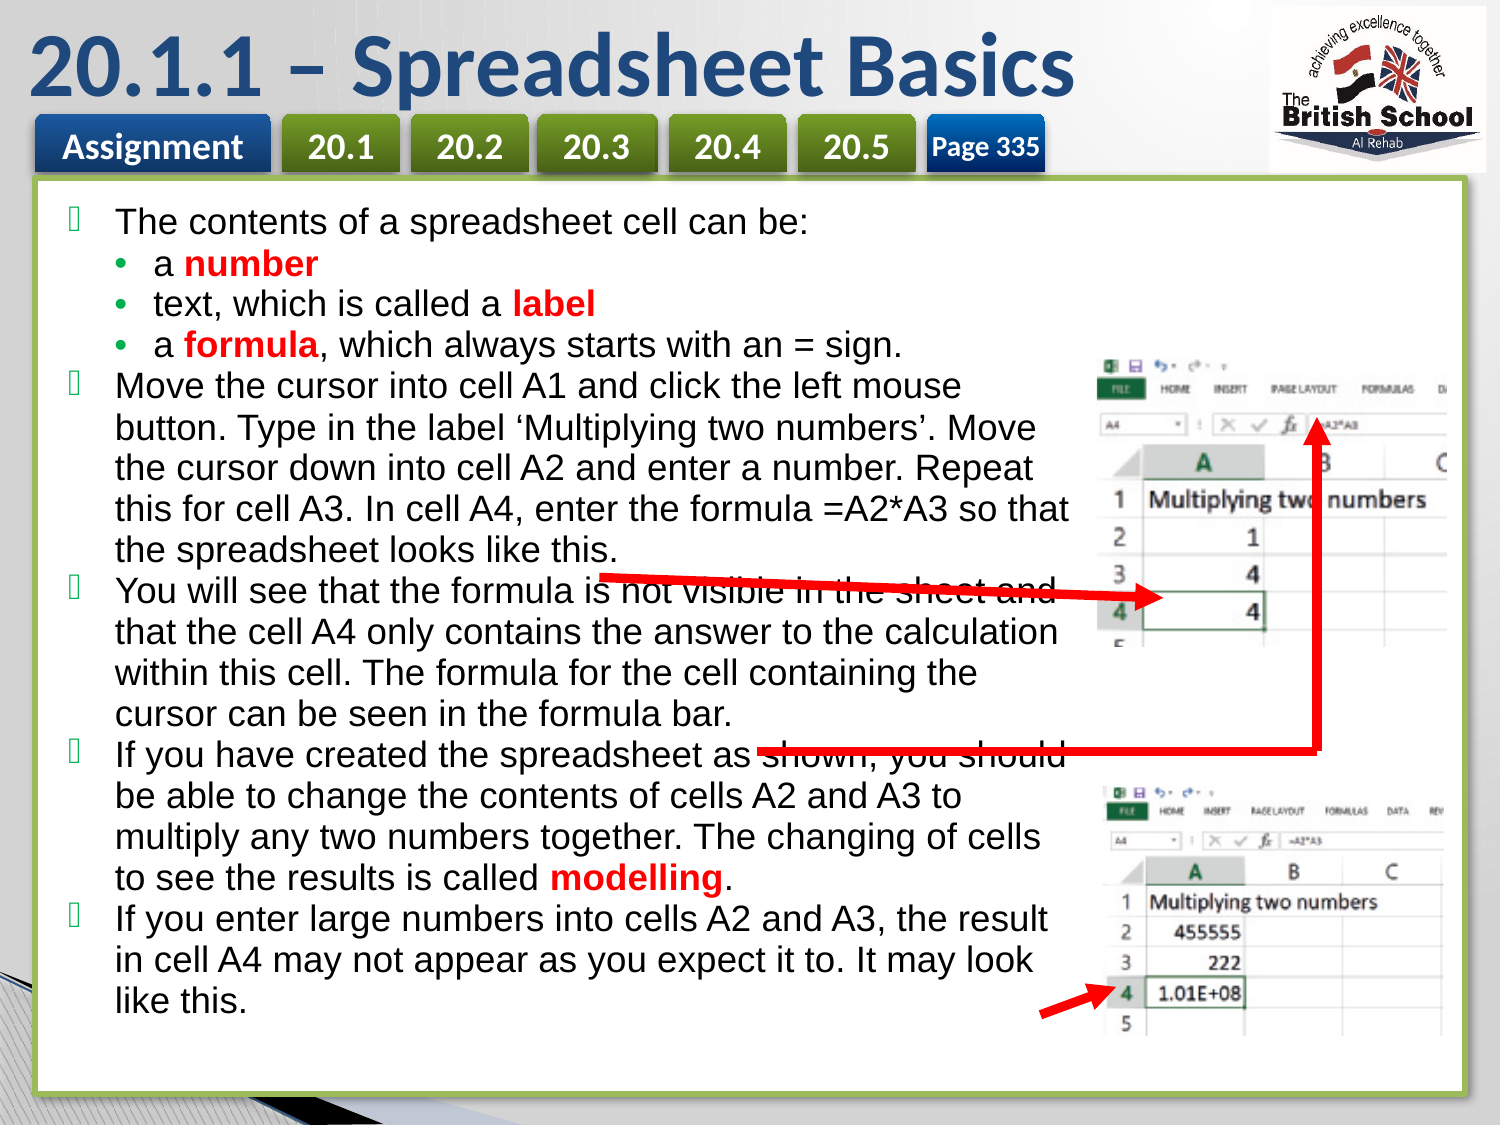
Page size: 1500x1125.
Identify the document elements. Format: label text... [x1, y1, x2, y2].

picture [1269, 6, 1487, 173]
table_header The contents of a spreadsheet cell can be: a number text, which is called a label a formula, which always starts with an = sign. Move the cursor into cell A1 and click the left mouse button. Type in the label ‘Multiplying two numbers’. Move the cursor down into cell A2 and enter a number. Repeat this for cell A3. In cell A4, enter the formula =A2*A3 so that the spreadsheet looks like this. You will see that the formula is not visible in the sheet and that the cell A4 only contains the answer to the calculation within this cell. The formula for the cell containing the cursor can be seen in the formula bar. If you have created the spreadsheet as shown, you should be able to change the contents of cells A2 and A3 to multiply any two numbers together. The changing of cells to see the results is called modelling. If you enter large numbers into cells A2 and A3, the result in cell A4 may not appear as you expect it to. It may look like this. [53, 194, 1093, 1029]
text_box 20.3 [537, 113, 656, 173]
picture [281, 1114, 303, 1125]
picture [1096, 358, 1448, 647]
text_box Page 335 [927, 113, 1046, 173]
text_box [599, 577, 1164, 599]
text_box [1040, 986, 1117, 1015]
title 20.1.1 – Spreadsheet Basics [14, 6, 1270, 114]
picture [1102, 786, 1444, 1036]
